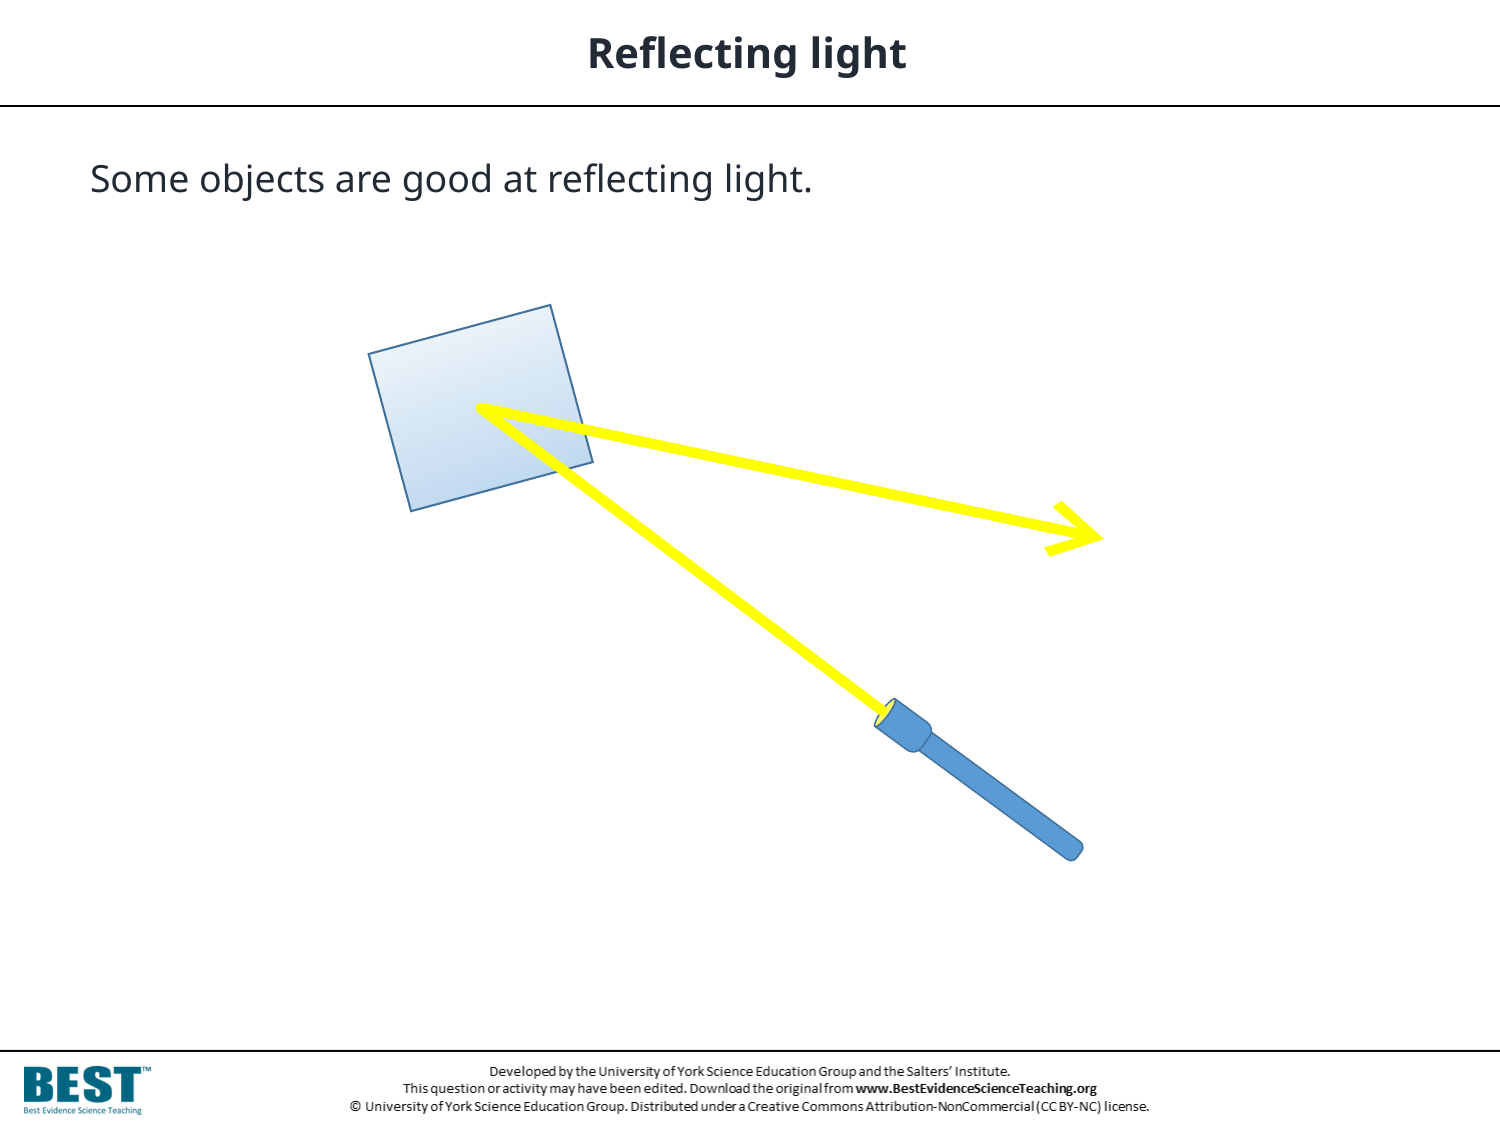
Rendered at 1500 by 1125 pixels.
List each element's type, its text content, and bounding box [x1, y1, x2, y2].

picture [0, 105, 1500, 1125]
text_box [386, 326, 1108, 796]
text_box Reflecting light [23, 4, 1471, 99]
